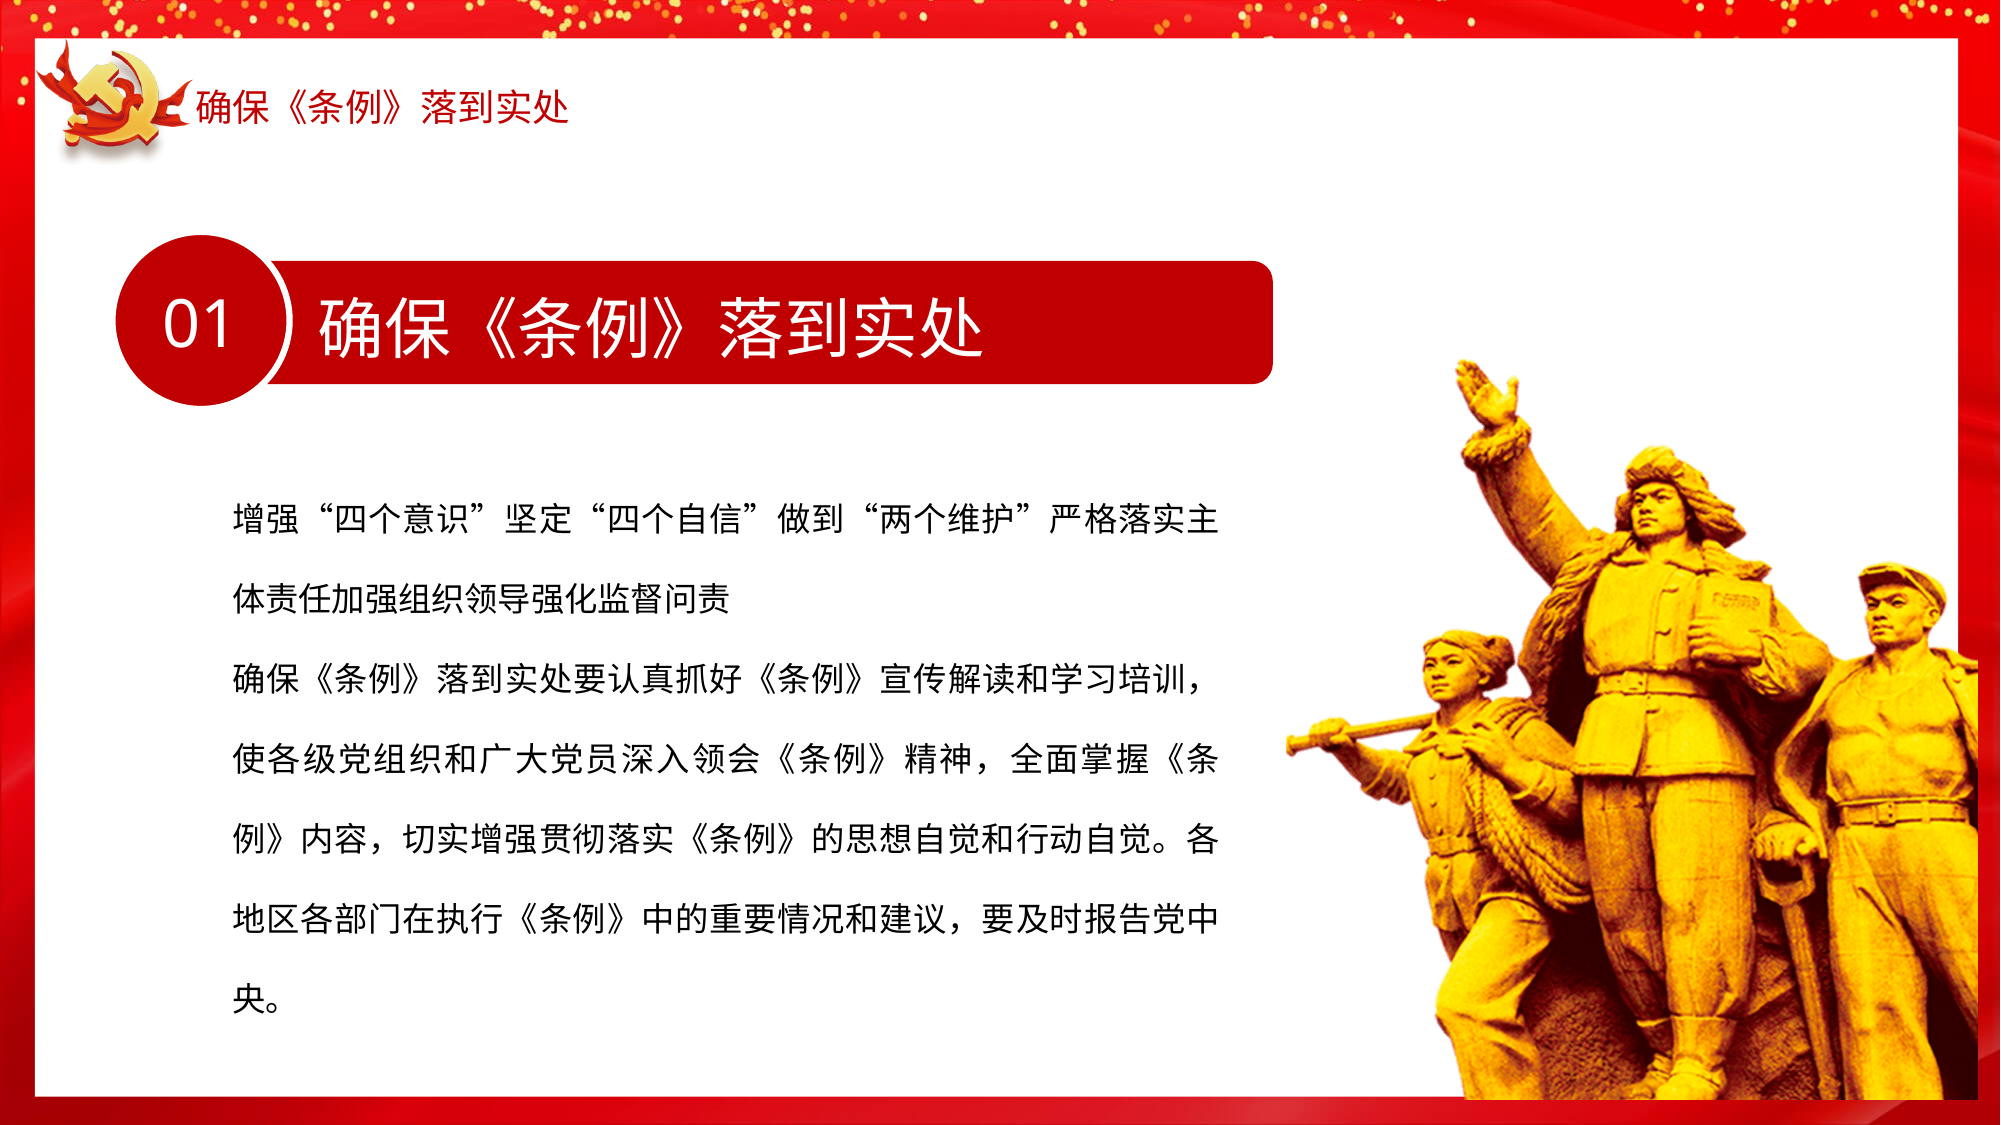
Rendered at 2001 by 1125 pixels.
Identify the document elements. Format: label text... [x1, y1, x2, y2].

text_box [34, 37, 1959, 1098]
text_box 01 [112, 231, 266, 410]
picture [0, 0, 2000, 1125]
text_box 确保《条例》落到实处 [193, 77, 586, 137]
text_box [245, 260, 1273, 385]
text_box 增强“四个意识”坚定“四个自信”做到“两个维护”严格落实主体责任加强组织领导强化监督问责 确保《条例》落到实处要认真抓好《条例》宣传解读和学习培训，使各级党组织和广大党员深入领会《条例》精神，全面掌握《条例》内容，切实增强贯彻落实《条例》的思想自觉和行动自觉。各地区各部门在执行《条例》中的重要情况和建议，要及时报告党中央。 [217, 451, 1237, 1105]
